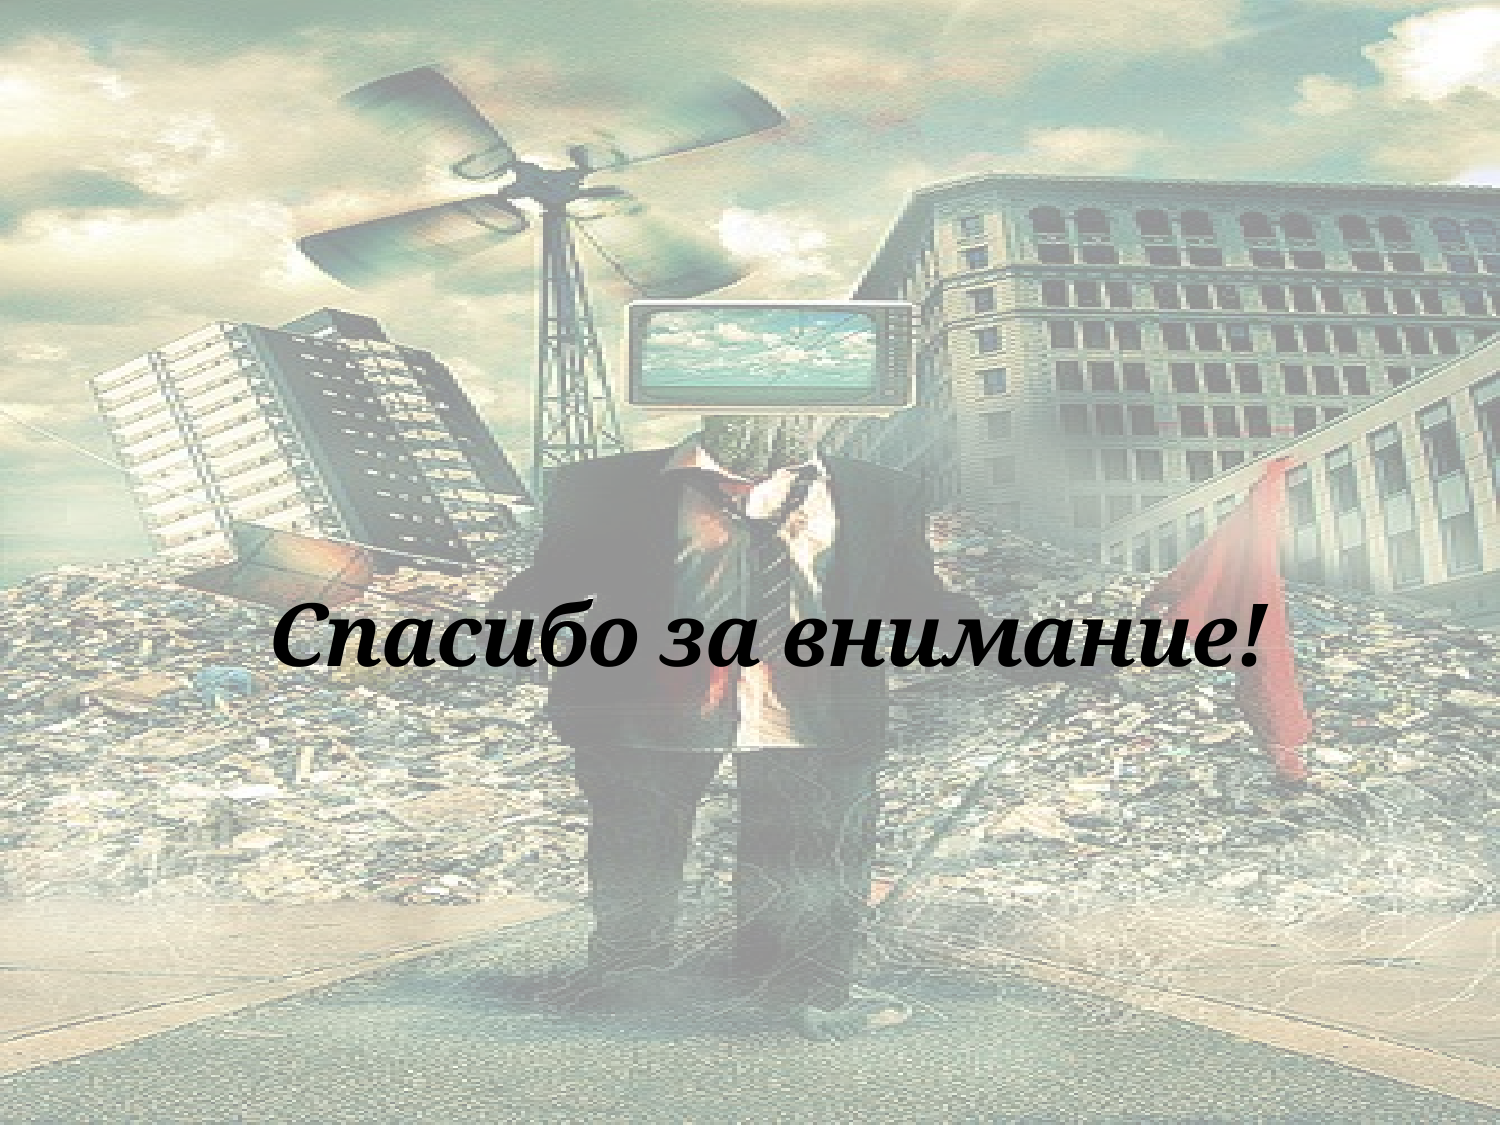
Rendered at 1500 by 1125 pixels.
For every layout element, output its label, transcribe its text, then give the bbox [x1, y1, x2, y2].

title Спасибо за внимание! [88, 491, 1439, 692]
